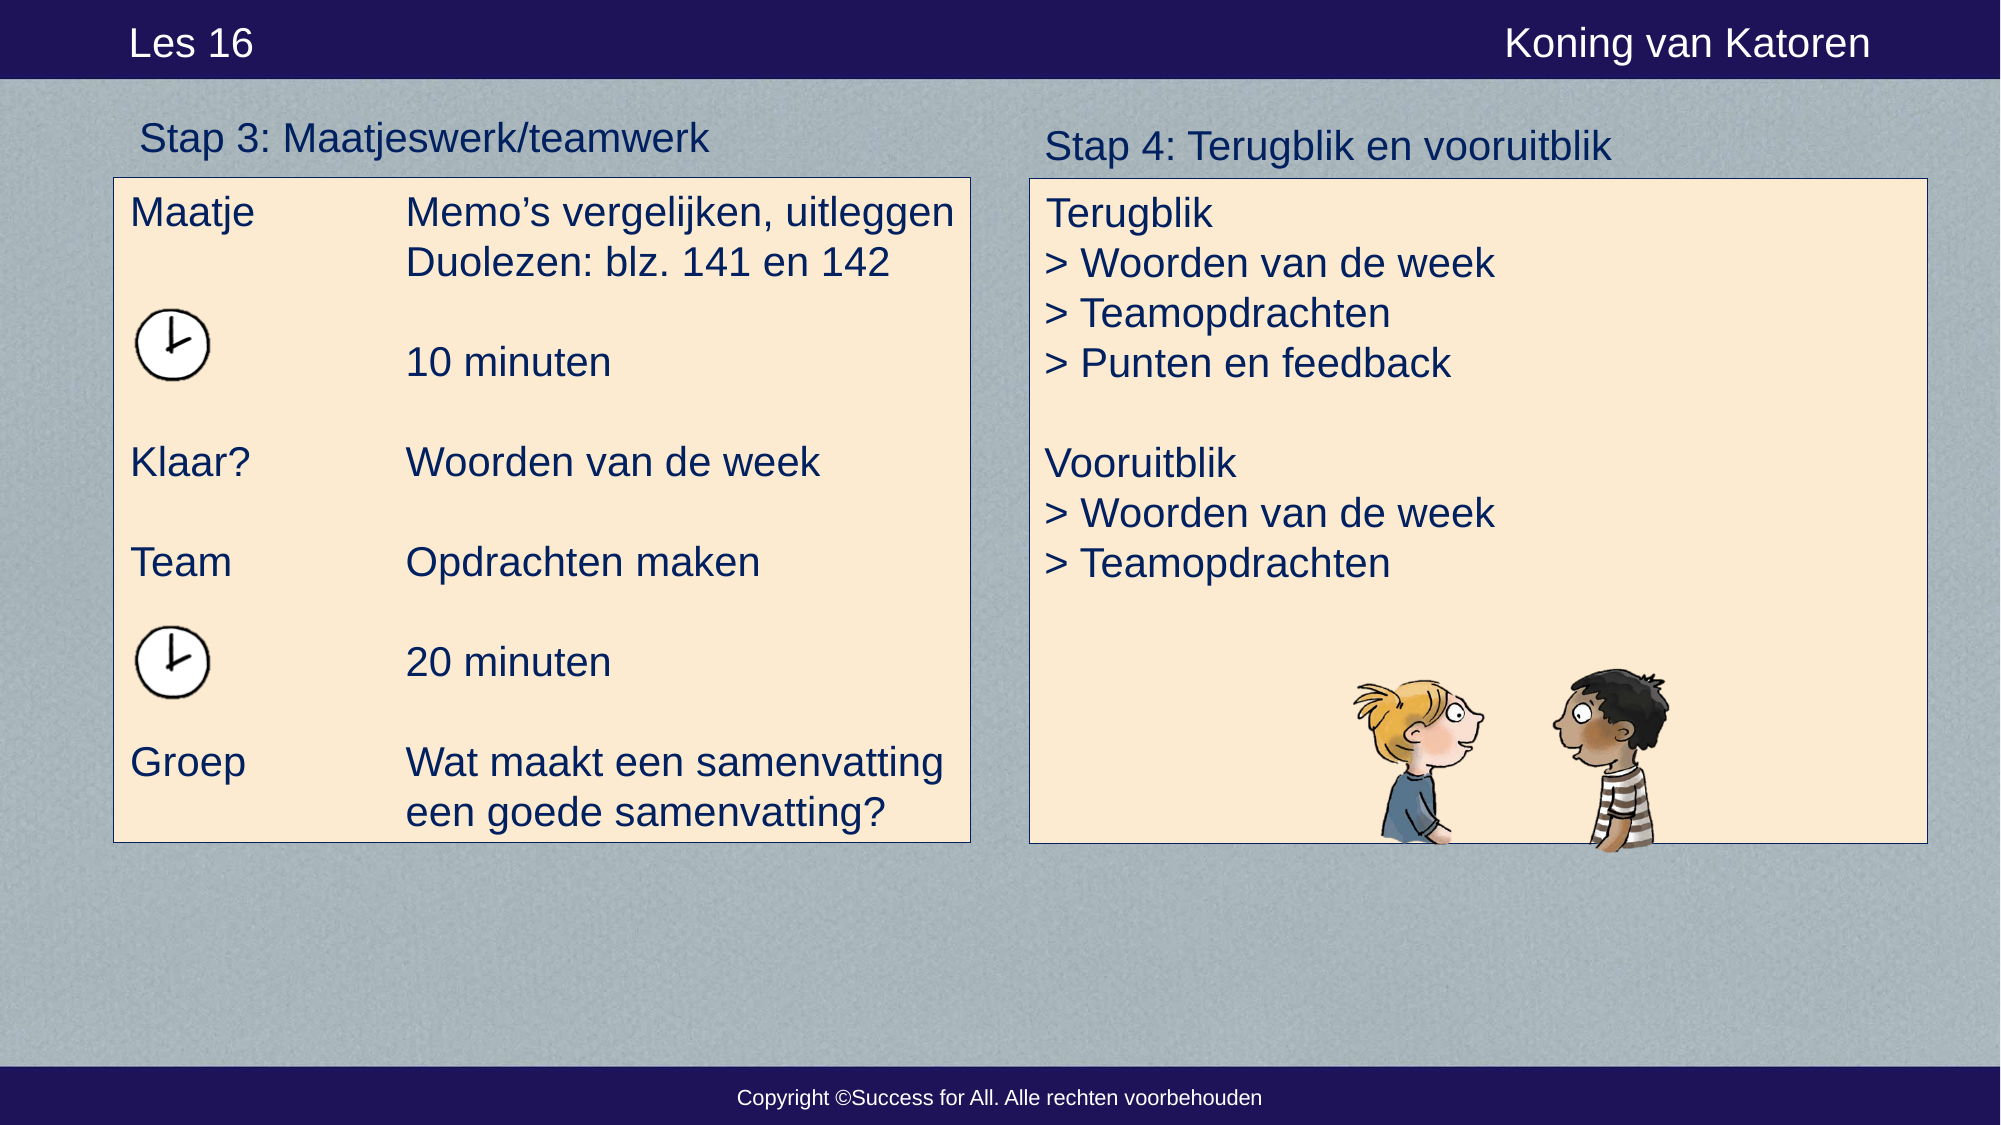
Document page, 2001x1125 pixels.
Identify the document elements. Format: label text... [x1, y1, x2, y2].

picture [0, 0, 2001, 1125]
text_box Maatje Memo’s vergelijken, uitleggen Duolezen: blz. 141 en 142 10 minuten Klaar? Woorden van de week Team Opdrachten maken 20 minuten Groep Wat maakt een samenvatting een goede samenvatting? [113, 177, 971, 843]
text_box Stap 3: Maatjeswerk/teamwerk [124, 103, 917, 169]
text_box Koning van Katoren [999, 8, 1886, 73]
text_box Les 16 [114, 8, 354, 73]
text_box Stap 4: Terugblik en vooruitblik [1029, 111, 1822, 177]
text_box Copyright ©Success for All. Alle rechten voorbehouden [0, 1076, 2000, 1125]
text_box Terugblik > Woorden van de week > Teamopdrachten > Punten en feedback Vooruitblik > Woorden van de week > Teamopdrachten [1029, 178, 1928, 844]
